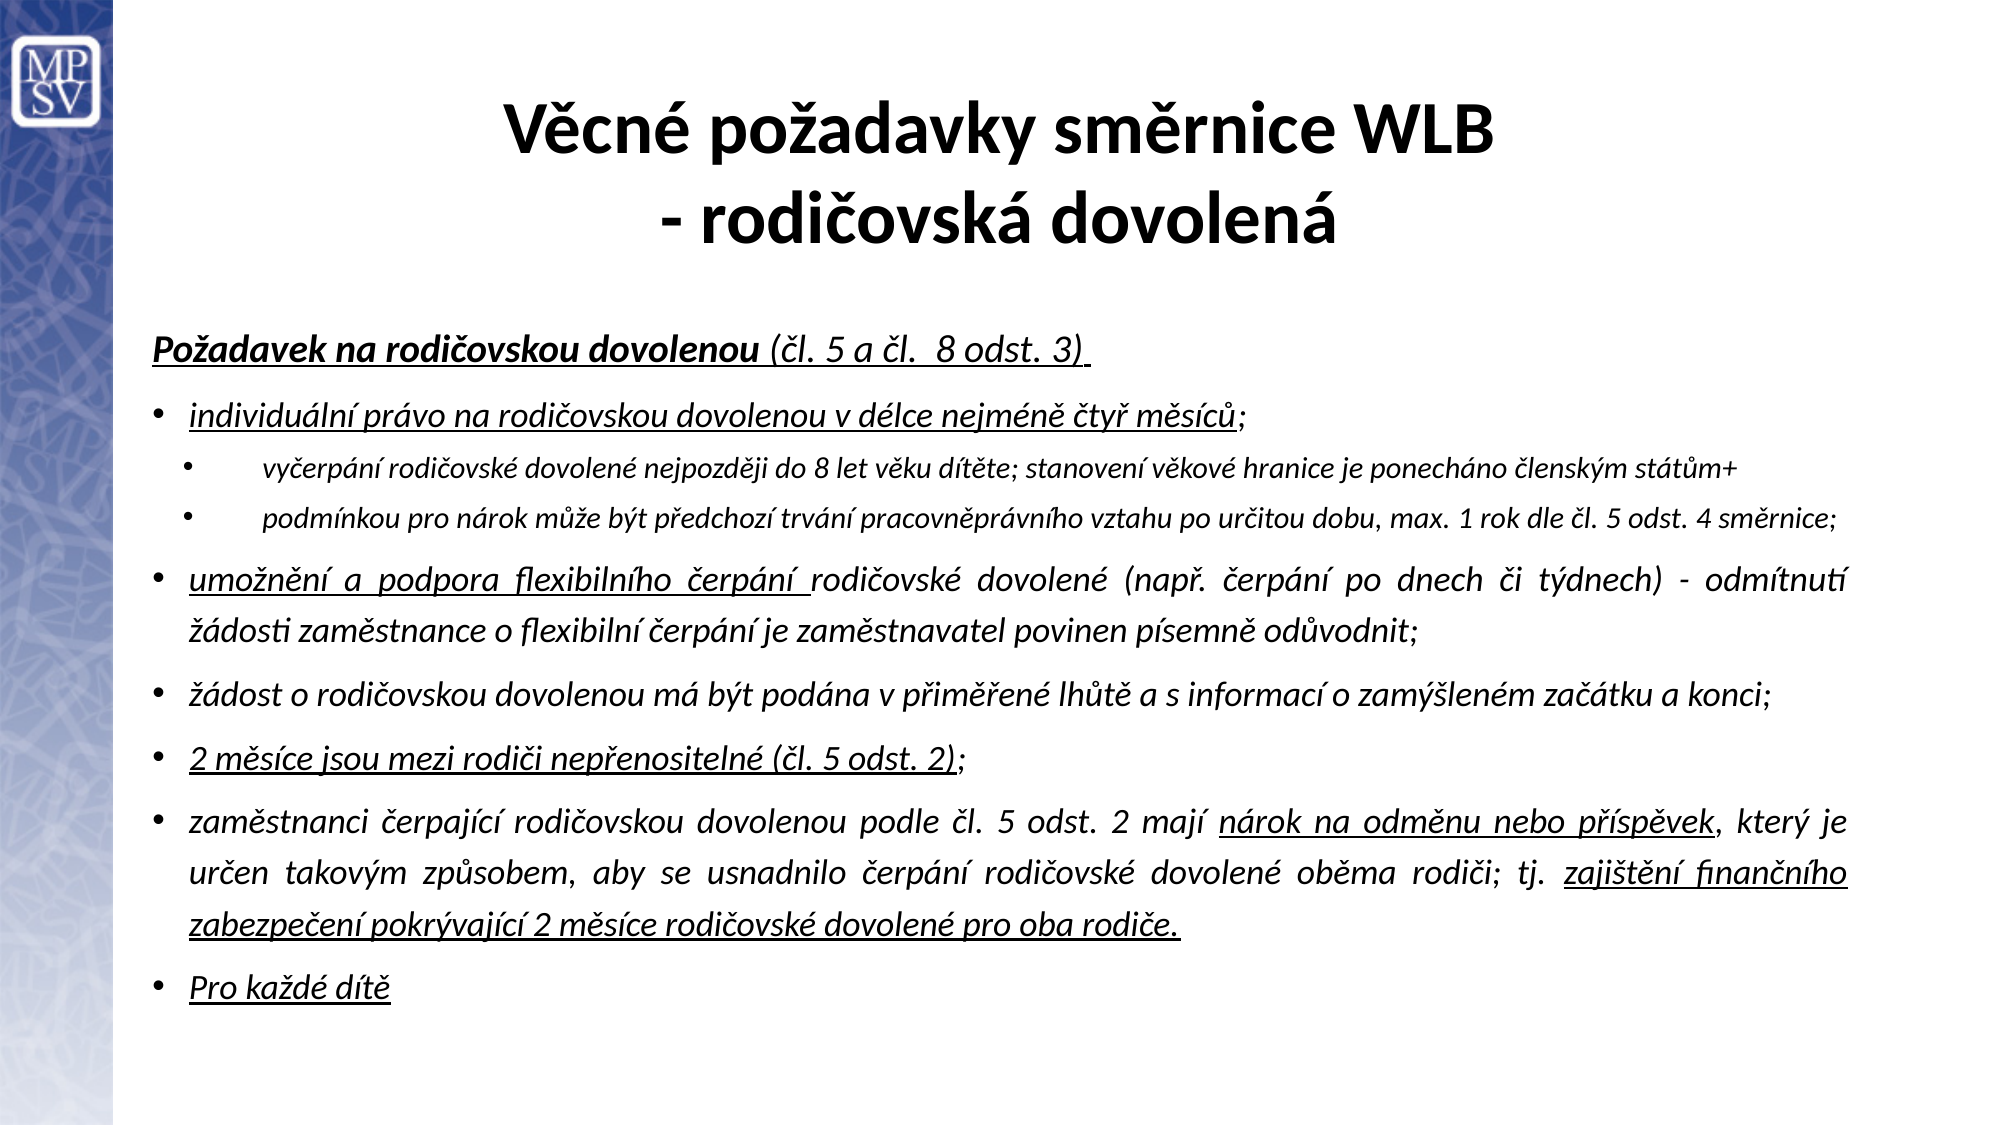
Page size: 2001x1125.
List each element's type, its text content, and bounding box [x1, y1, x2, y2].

picture [0, 0, 113, 1125]
list Požadavek na rodičovskou dovolenou (čl. 5 a čl. 8 odst. 3) individuální právo na rodičovskou dovolenou v délce nejméně čtyř měsíců; vyčerpání rodičovské dovolené nejpozději do 8 let věku dítěte; stanovení věkové hranice je ponecháno členským státům+ podmínkou pro nárok může být předchozí trvání pracovněprávního vztahu po určitou dobu, max. 1 rok dle čl. 5 odst. 4 směrnice; umožnění a podpora flexibilního čerpání rodičovské dovolené (např. čerpání po dnech či týdnech) - odmítnutí žádosti zaměstnance o flexibilní čerpání je zaměstnavatel povinen písemně odůvodnit; žádost o rodičovskou dovolenou má být podána v přiměřené lhůtě a s informací o zamýšleném začátku a konci; 2 měsíce jsou mezi rodiči nepřenositelné (čl. 5 odst. 2); zaměstnanci čerpající rodičovskou dovolenou podle čl. 5 odst. 2 mají nárok na odměnu nebo příspěvek, který je určen takovým způsobem, aby se usnadnilo čerpání rodičovské dovolené oběma rodiči; tj. zajištění finančního zabezpečení pokrývající 2 měsíce rodičovské dovolené pro oba rodiče. Pro každé dítě [137, 320, 1863, 1097]
title Věcné požadavky směrnice WLB - rodičovská dovolená [137, 59, 1863, 278]
